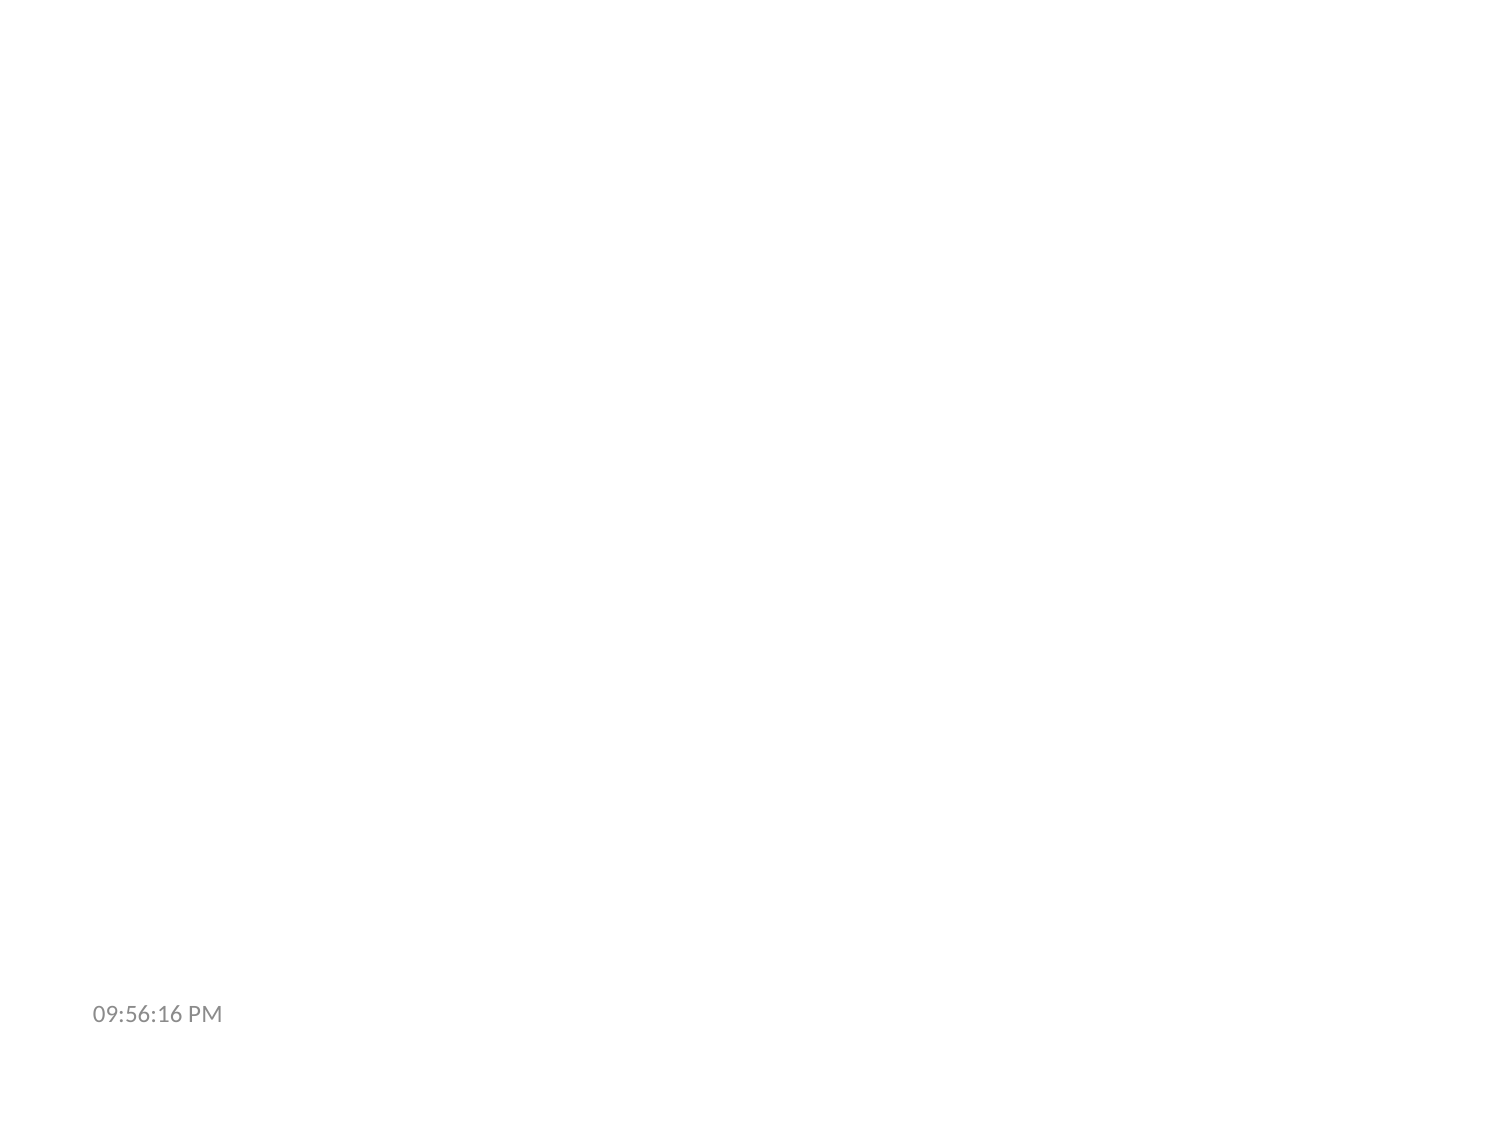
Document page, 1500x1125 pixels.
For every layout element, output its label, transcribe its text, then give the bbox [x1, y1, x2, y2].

text_box 3:35:09 PM [77, 982, 428, 1043]
